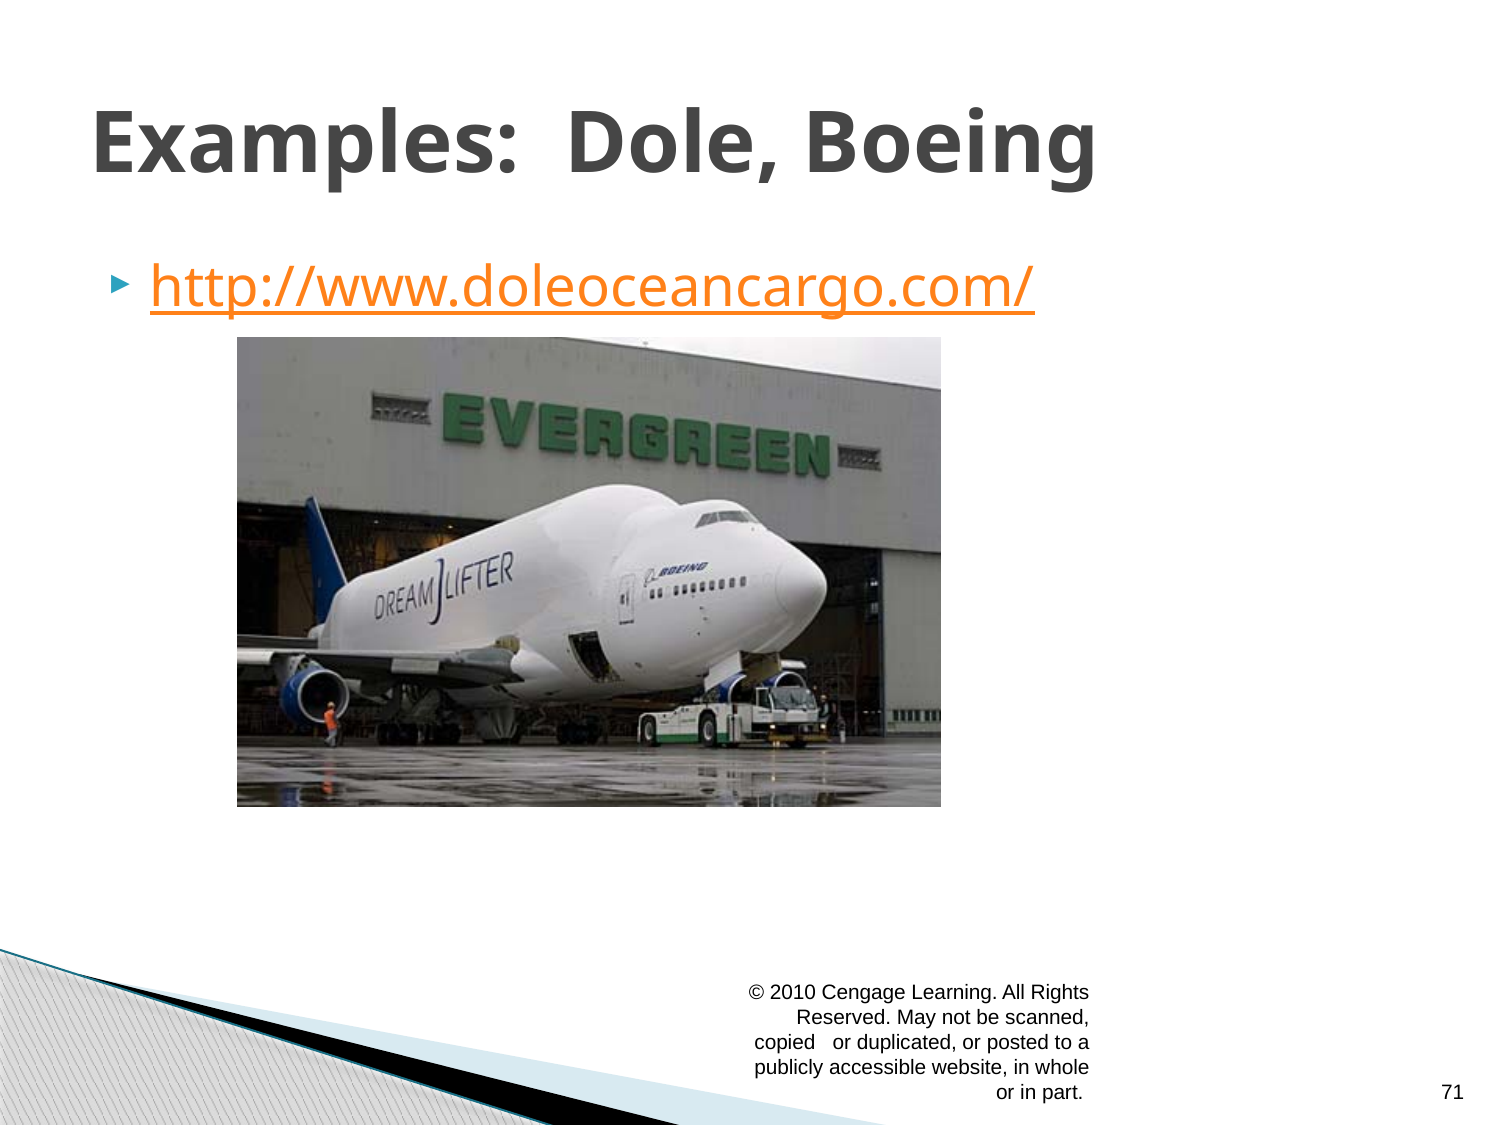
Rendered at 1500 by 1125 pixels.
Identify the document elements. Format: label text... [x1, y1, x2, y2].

slide_number 71 [1418, 1051, 1479, 1112]
title Examples: Dole, Boeing [75, 45, 1425, 233]
list http://www.doleoceancargo.com/ [74, 242, 1426, 986]
picture [237, 337, 941, 807]
footer © 2010 Cengage Learning. All Rights Reserved. May not be scanned, copied or duplicated, or posted to a publicly accessible website, in whole or in part. [718, 1051, 1105, 1112]
